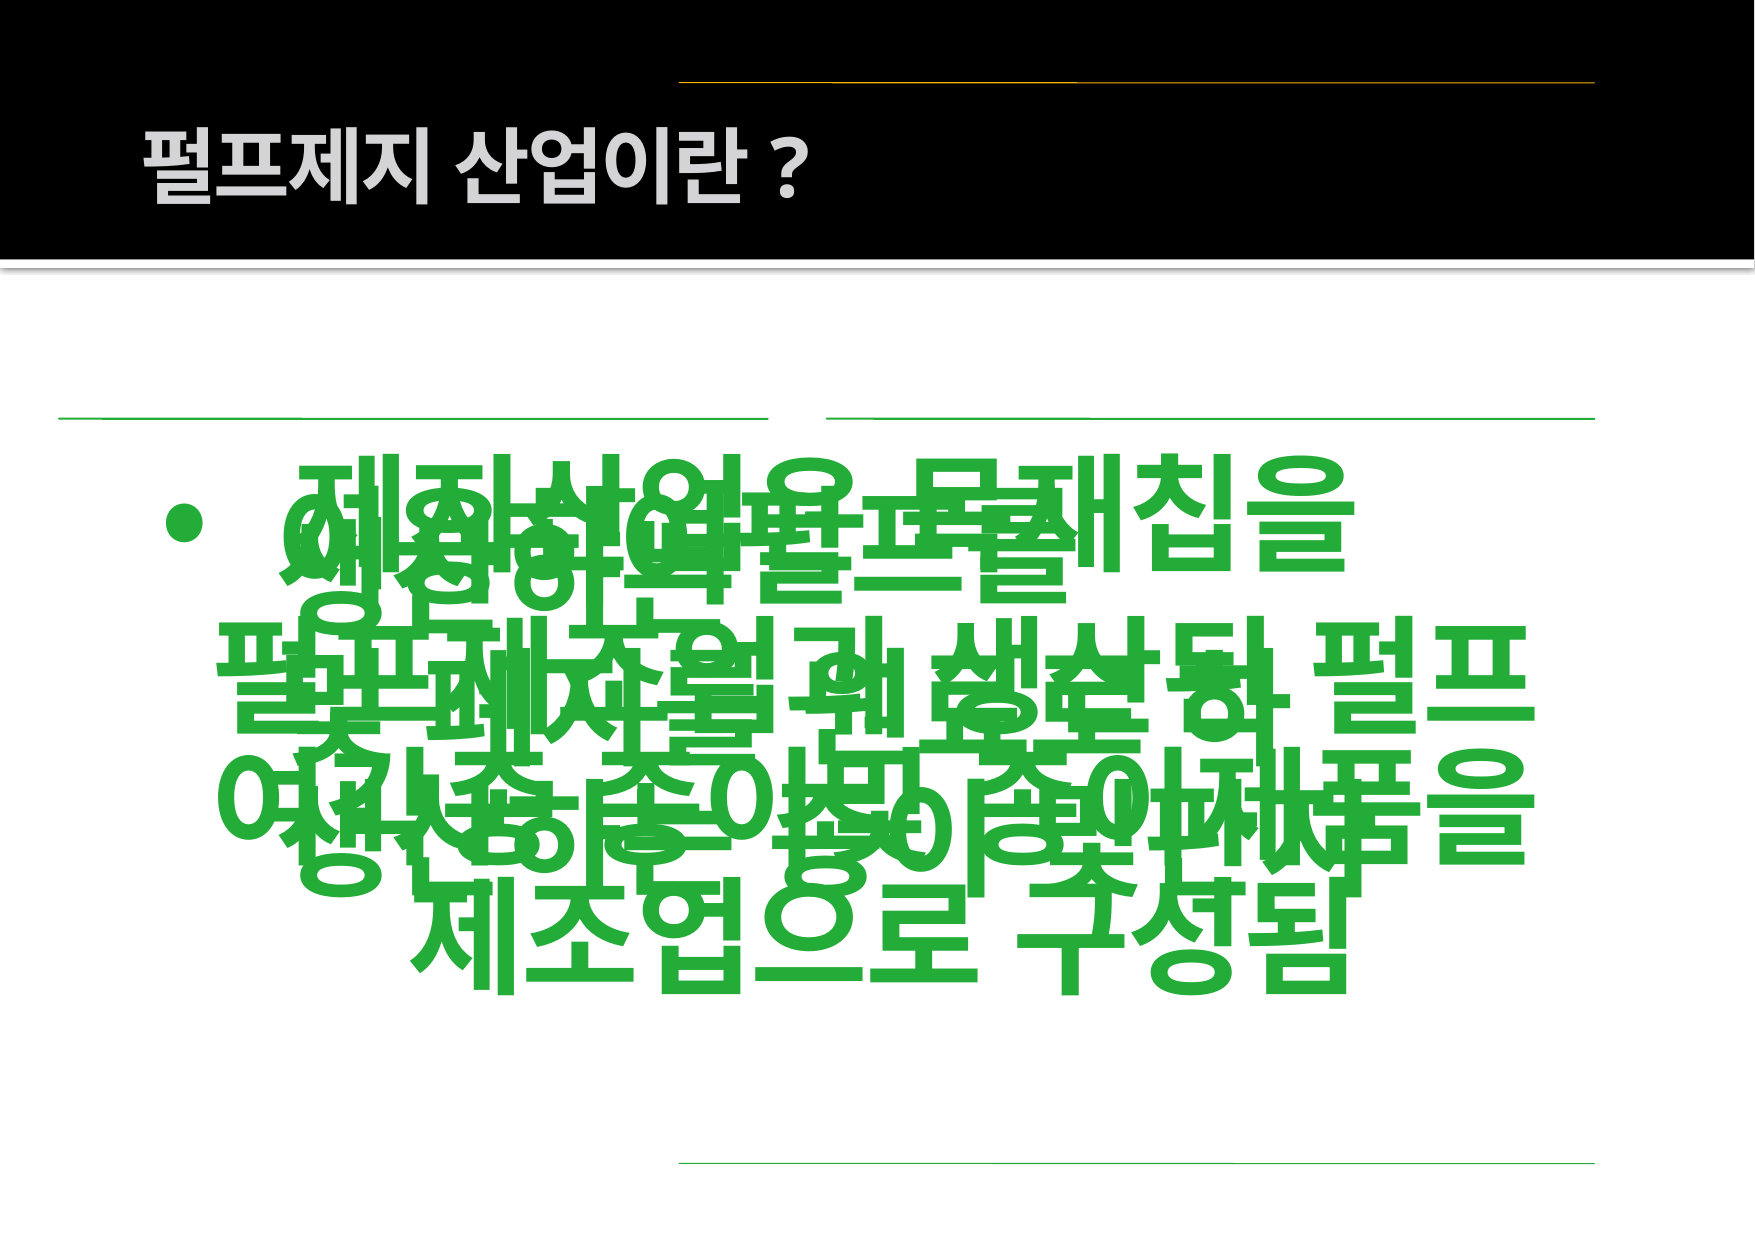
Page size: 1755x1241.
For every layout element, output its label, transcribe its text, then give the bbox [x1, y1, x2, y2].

list • 제지산업은 목재칩을 이용하여펄프를 생산하는 펄프제조업과 생산된 펄프 및 폐지를 원료로 하 여각종 종이및 종이제품을 생산하는 종이 및판지 제조업으로 구성됨 [118, 488, 1542, 1079]
list 펄프제지 산업이란? [118, 147, 1595, 376]
